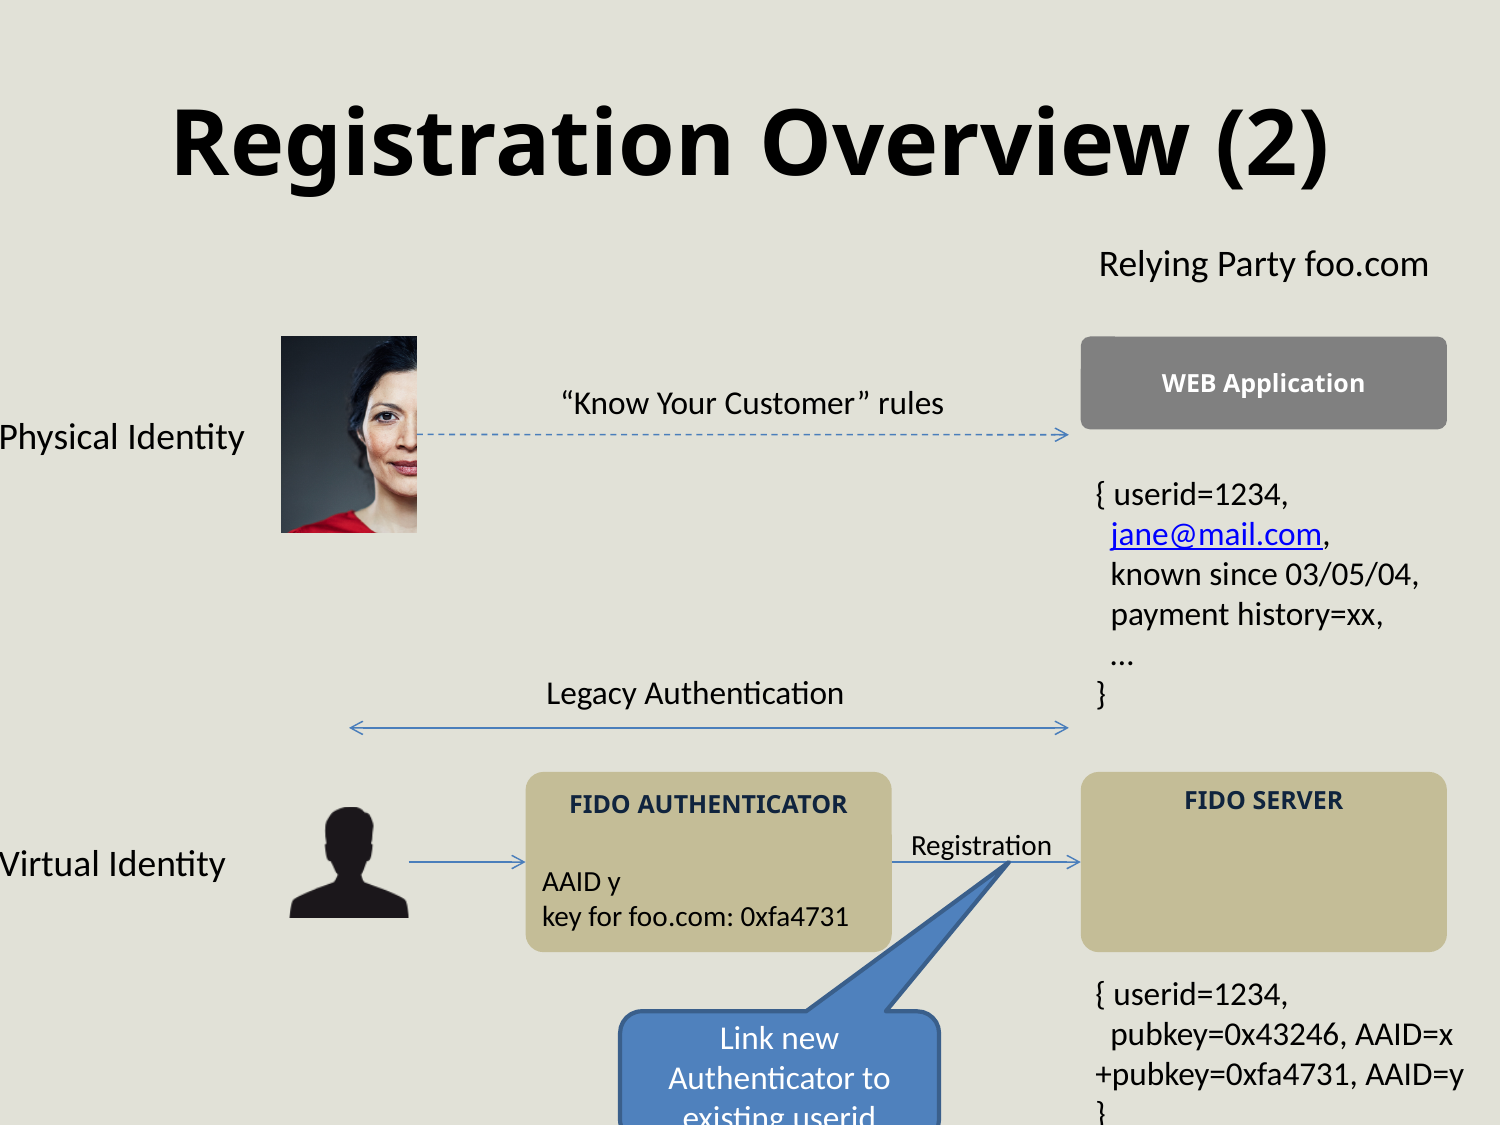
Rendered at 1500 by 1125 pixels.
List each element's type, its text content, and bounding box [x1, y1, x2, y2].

text_box { userid=1234, pubkey=0x43246, AAID=x +pubkey=0xfa4731, AAID=y } [1080, 964, 1497, 1125]
text_box Link new Authenticator to existing userid [617, 870, 1006, 1125]
text_box { userid=1234, jane@mail.com, known since 03/05/04, payment history=xx, … } [1080, 464, 1500, 720]
text_box FIDO SERVER [1078, 769, 1450, 955]
text_box “Know Your Customer” rules [545, 373, 960, 429]
text_box WEB Application [1078, 334, 1450, 432]
text_box FIDO AUTHENTICATOR [523, 769, 894, 955]
text_box Physical Identity [0, 404, 260, 465]
title Registration Overview (2) [75, 45, 1425, 233]
text_box Registration [896, 819, 1068, 861]
text_box Legacy Authentication [531, 664, 860, 719]
picture [280, 336, 418, 533]
text_box Virtual Identity [0, 831, 242, 892]
picture [288, 806, 409, 918]
text_box Relying Party foo.com [1084, 231, 1445, 292]
text_box AAID y key for foo.com: 0xfa4731 [527, 854, 865, 940]
